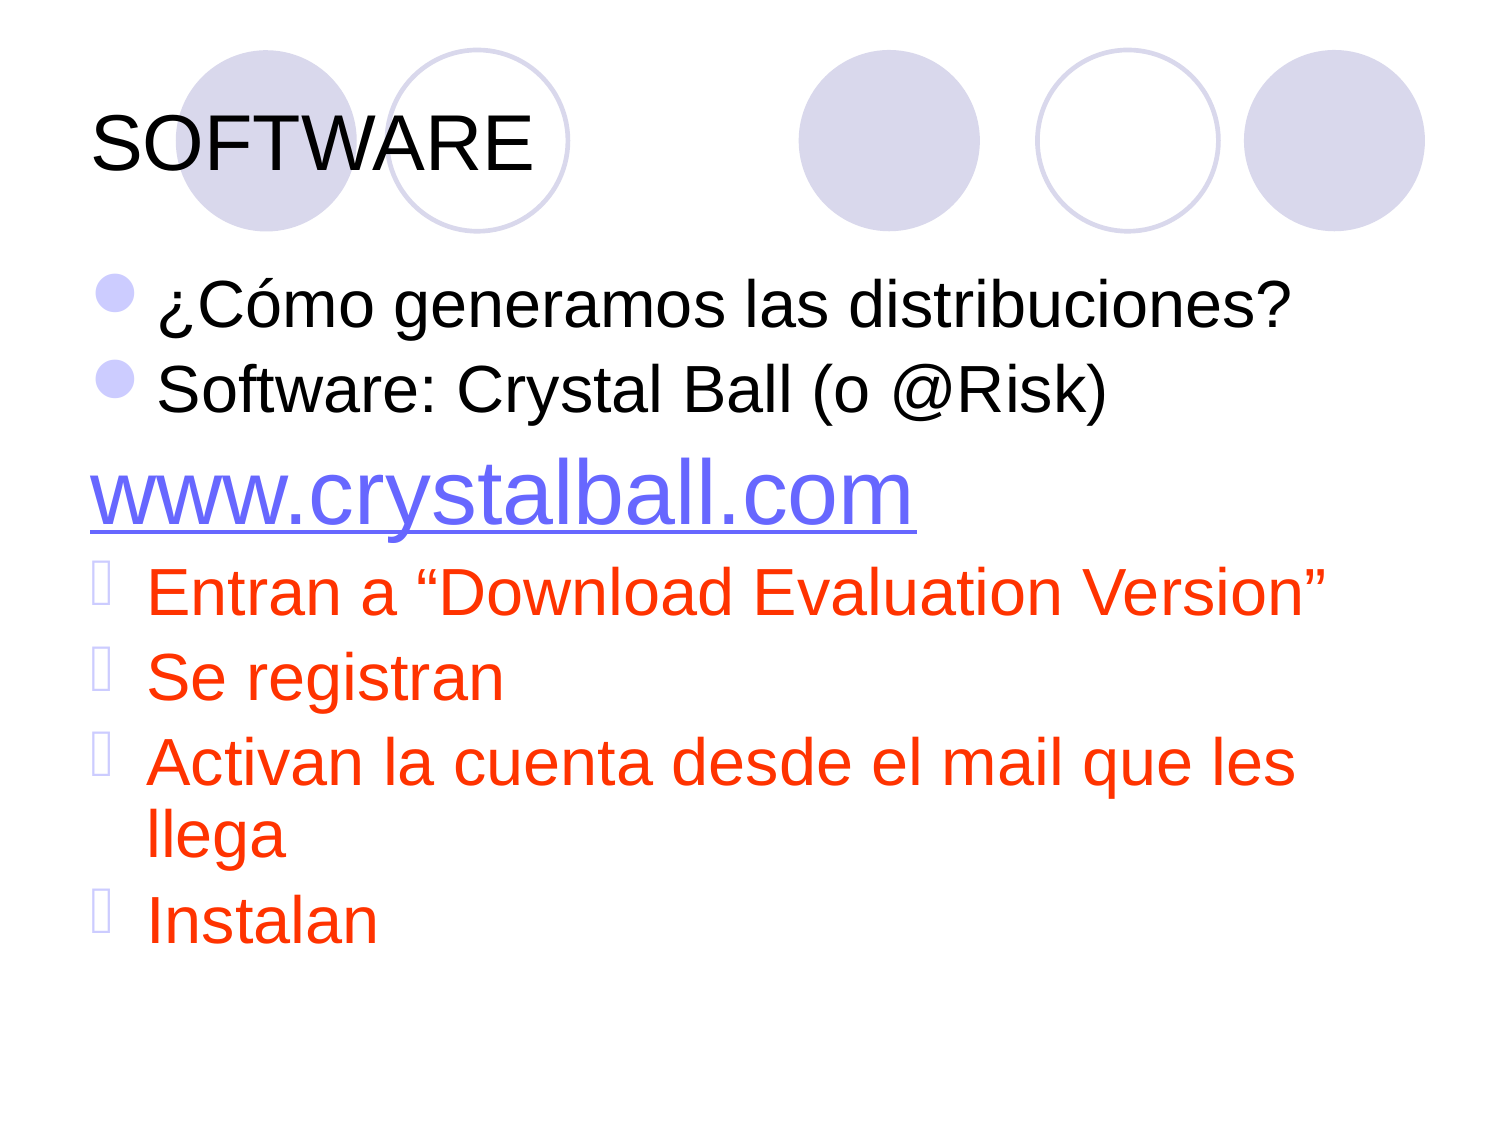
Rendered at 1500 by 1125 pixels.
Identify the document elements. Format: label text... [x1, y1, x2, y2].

list ¿Cómo generamos las distribuciones? Software: Crystal Ball (o @Risk) www.crystalball.com Entran a “Download Evaluation Version” Se registran Activan la cuenta desde el mail que les llega Instalan [74, 262, 1426, 1006]
title SOFTWARE [74, 44, 1426, 233]
